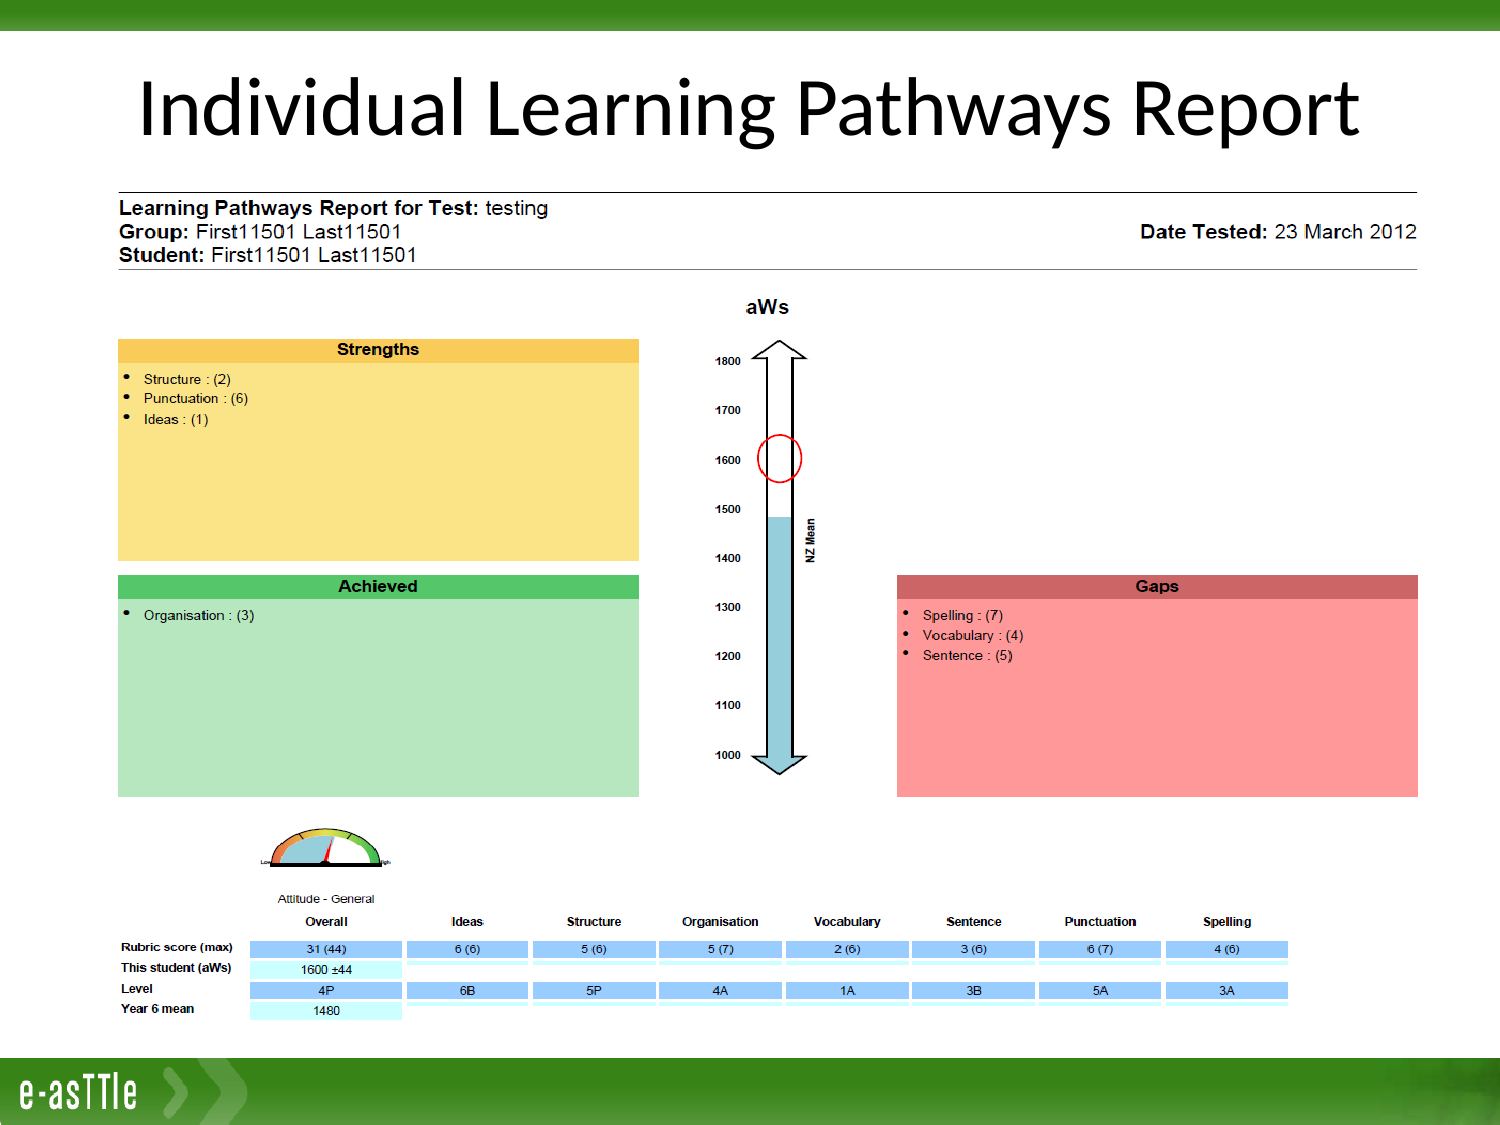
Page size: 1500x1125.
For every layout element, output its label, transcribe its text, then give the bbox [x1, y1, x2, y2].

text_box Individual Learning Pathways Report [74, 45, 1425, 233]
picture [111, 188, 1428, 1048]
picture [0, 1058, 1500, 1125]
picture [0, 0, 1500, 31]
